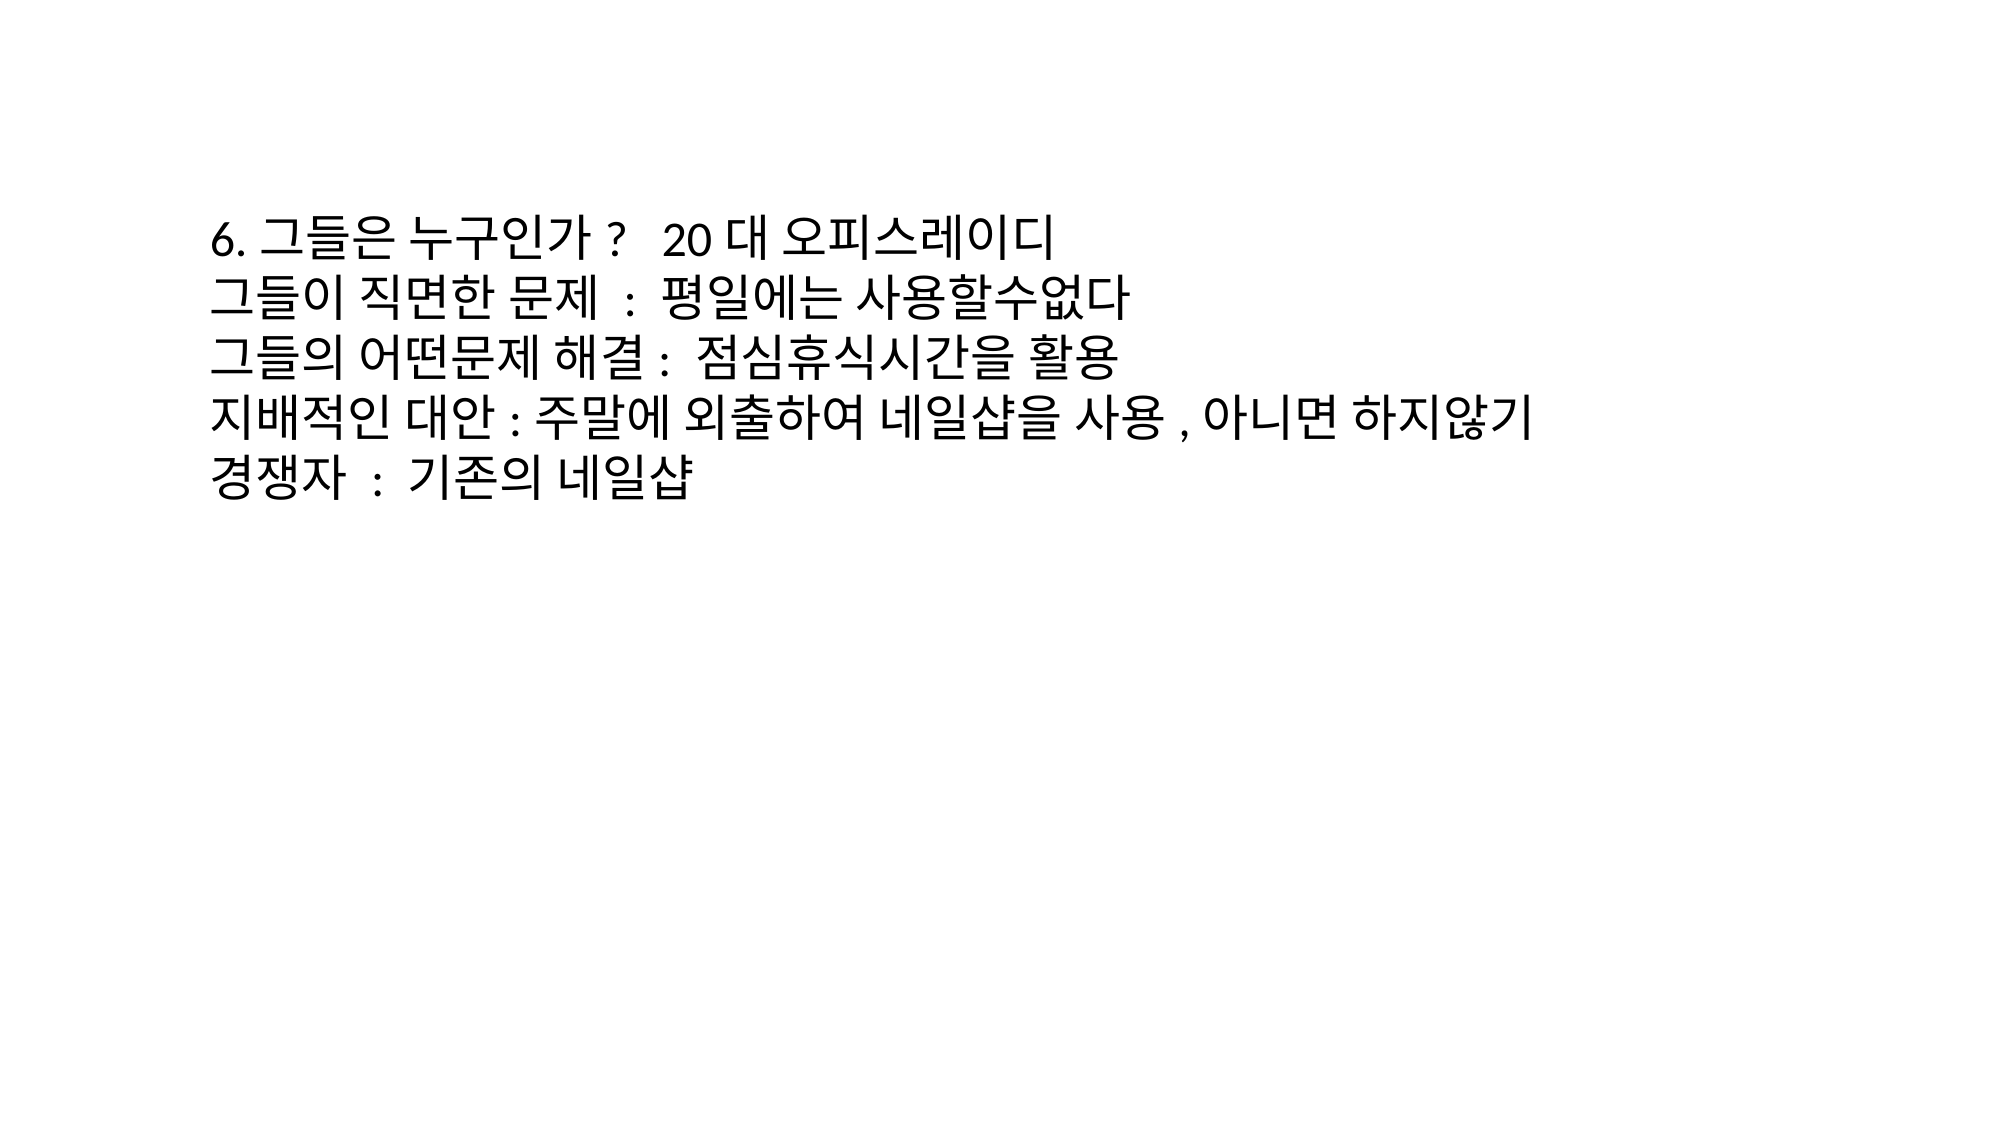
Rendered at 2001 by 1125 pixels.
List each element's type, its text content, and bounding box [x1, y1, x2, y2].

text_box 6.그들은 누구인가? 20대 오피스레이디 그들이 직면한 문제 : 평일에는 사용할수없다 그들의 어떤문제 해결: 점심휴식시간을 활용 지배적인 대안:주말에 외출하여 네일샵을 사용,아니면 하지않기 경쟁자 : 기존의 네일샵 [195, 198, 1718, 514]
